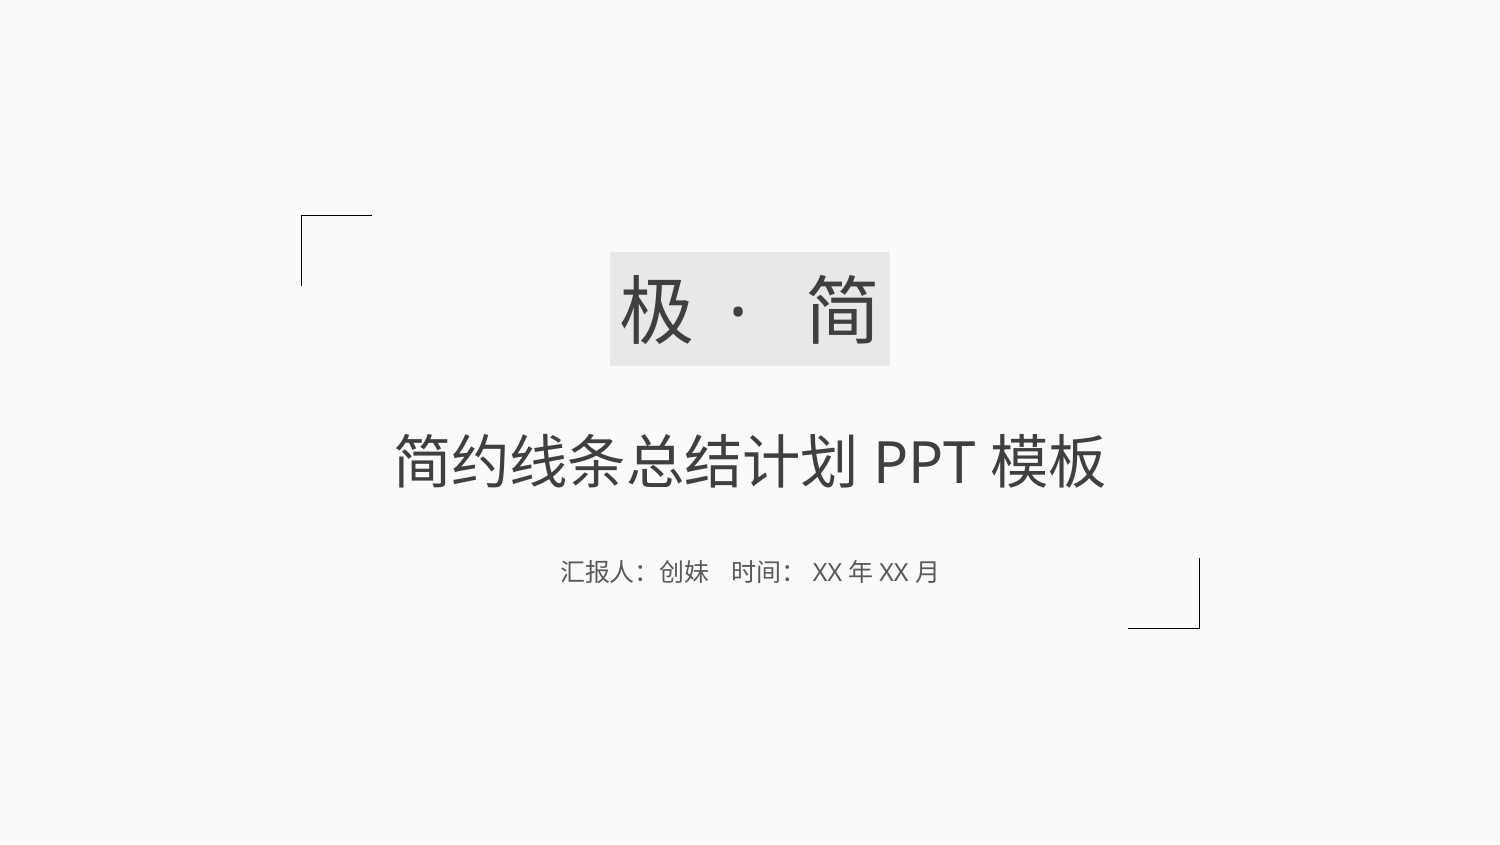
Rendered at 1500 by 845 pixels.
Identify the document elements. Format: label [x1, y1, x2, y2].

text_box [300, 215, 1200, 629]
